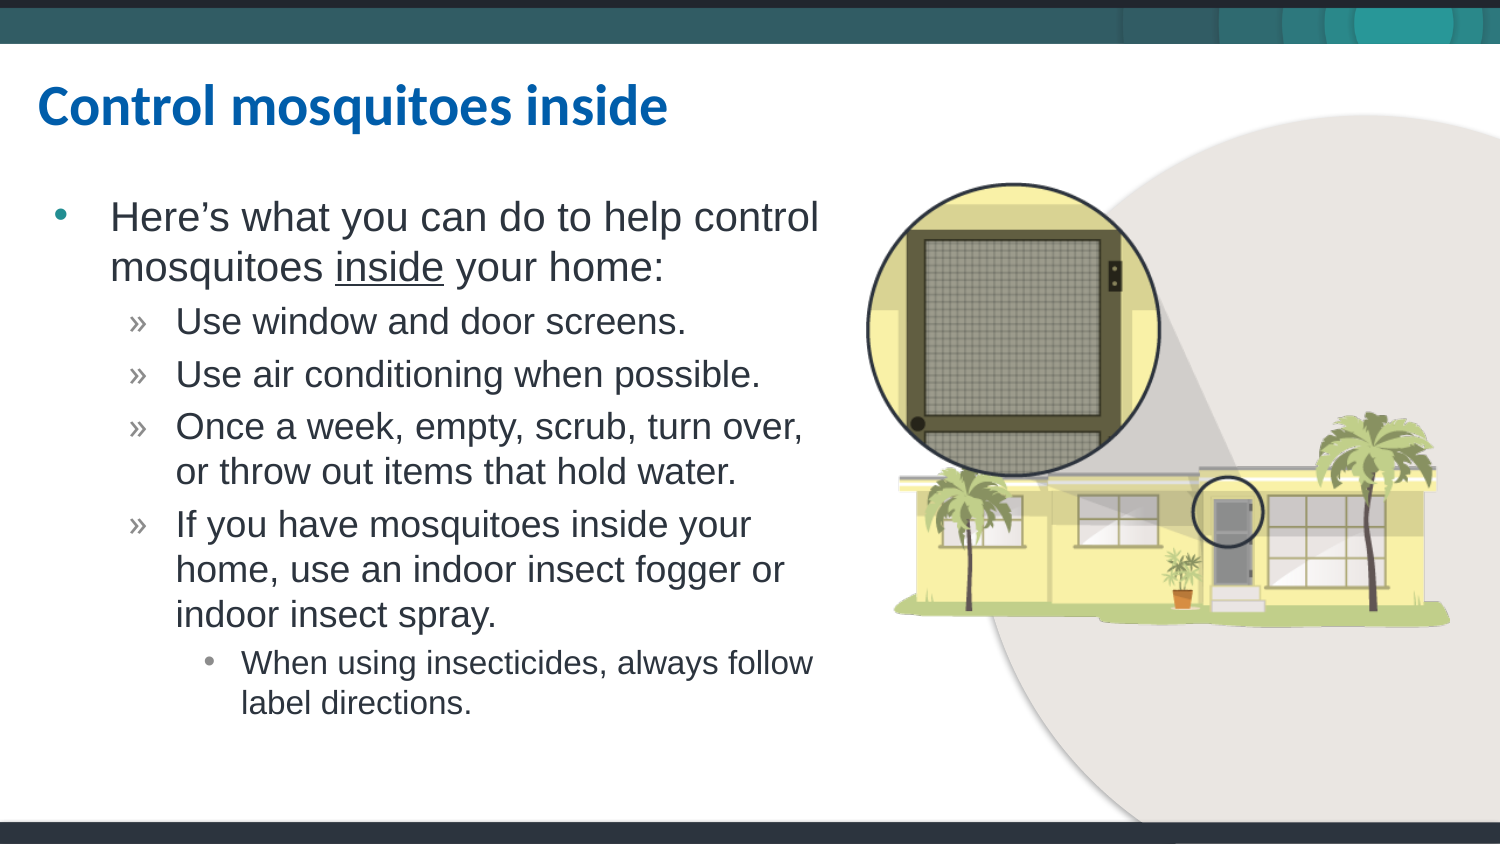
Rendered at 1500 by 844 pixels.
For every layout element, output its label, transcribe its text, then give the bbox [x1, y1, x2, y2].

text_box [0, 822, 1500, 844]
list Here’s what you can do to help control mosquitoes inside your home: Use window and door screens. Use air conditioning when possible. Once a week, empty, scrub, turn over, or throw out items that hold water. If you have mosquitoes inside your home, use an indoor insect fogger or indoor insect spray. When using insecticides, always follow label directions. [38, 211, 852, 739]
title Control mosquitoes inside [23, 59, 1077, 211]
picture [0, 0, 1500, 44]
picture [866, 181, 1450, 638]
